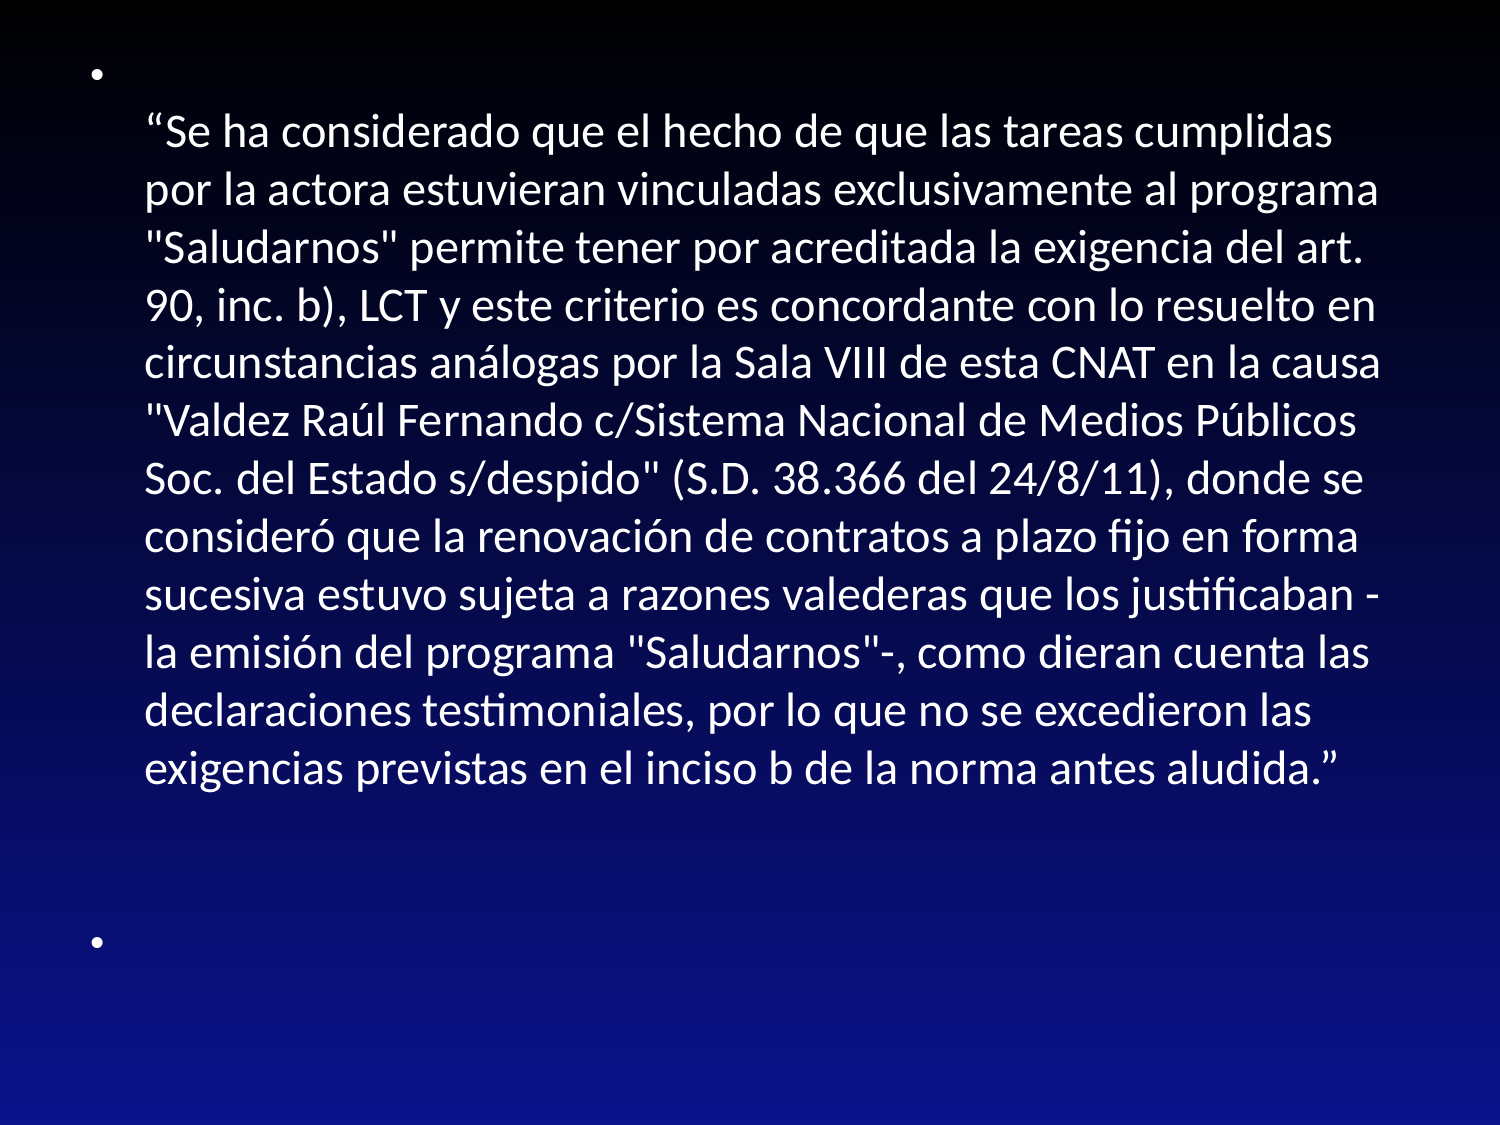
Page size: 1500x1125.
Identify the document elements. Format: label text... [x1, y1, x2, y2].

list “Se ha considerado que el hecho de que las tareas cumplidas por la actora estuvieran vinculadas exclusivamente al programa "Saludarnos" permite tener por acreditada la exigencia del art. 90, inc. b), LCT y este criterio es concordante con lo resuelto en circunstancias análogas por la Sala VIII de esta CNAT en la causa "Valdez Raúl Fernando c/Sistema Nacional de Medios Públicos Soc. del Estado s/despido" (S.D. 38.366 del 24/8/11), donde se consideró que la renovación de contratos a plazo fijo en forma sucesiva estuvo sujeta a razones valederas que los justificaban -la emisión del programa "Saludarnos"-, como dieran cuenta las declaraciones testimoniales, por lo que no se excedieron las exigencias previstas en el inciso b de la norma antes aludida.” [74, 42, 1426, 1006]
